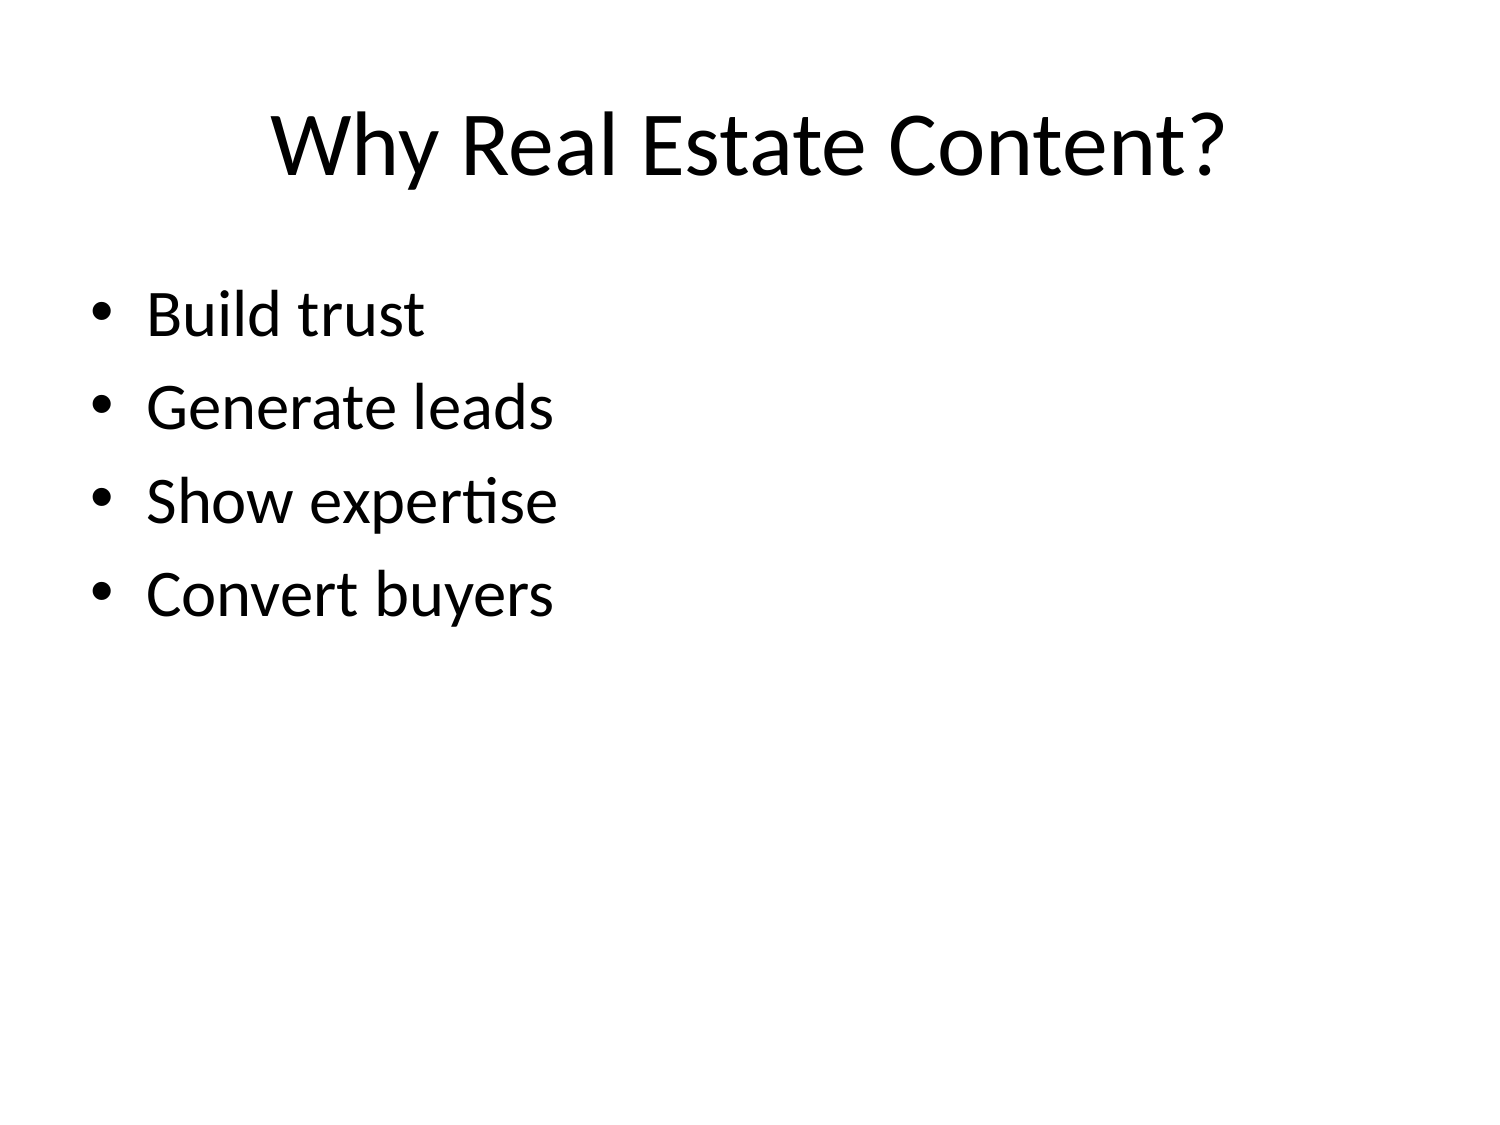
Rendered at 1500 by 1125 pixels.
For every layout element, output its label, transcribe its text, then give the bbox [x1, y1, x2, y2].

list Build trust Generate leads Show expertise Convert buyers [75, 262, 1425, 1005]
title Why Real Estate Content? [75, 45, 1425, 233]
